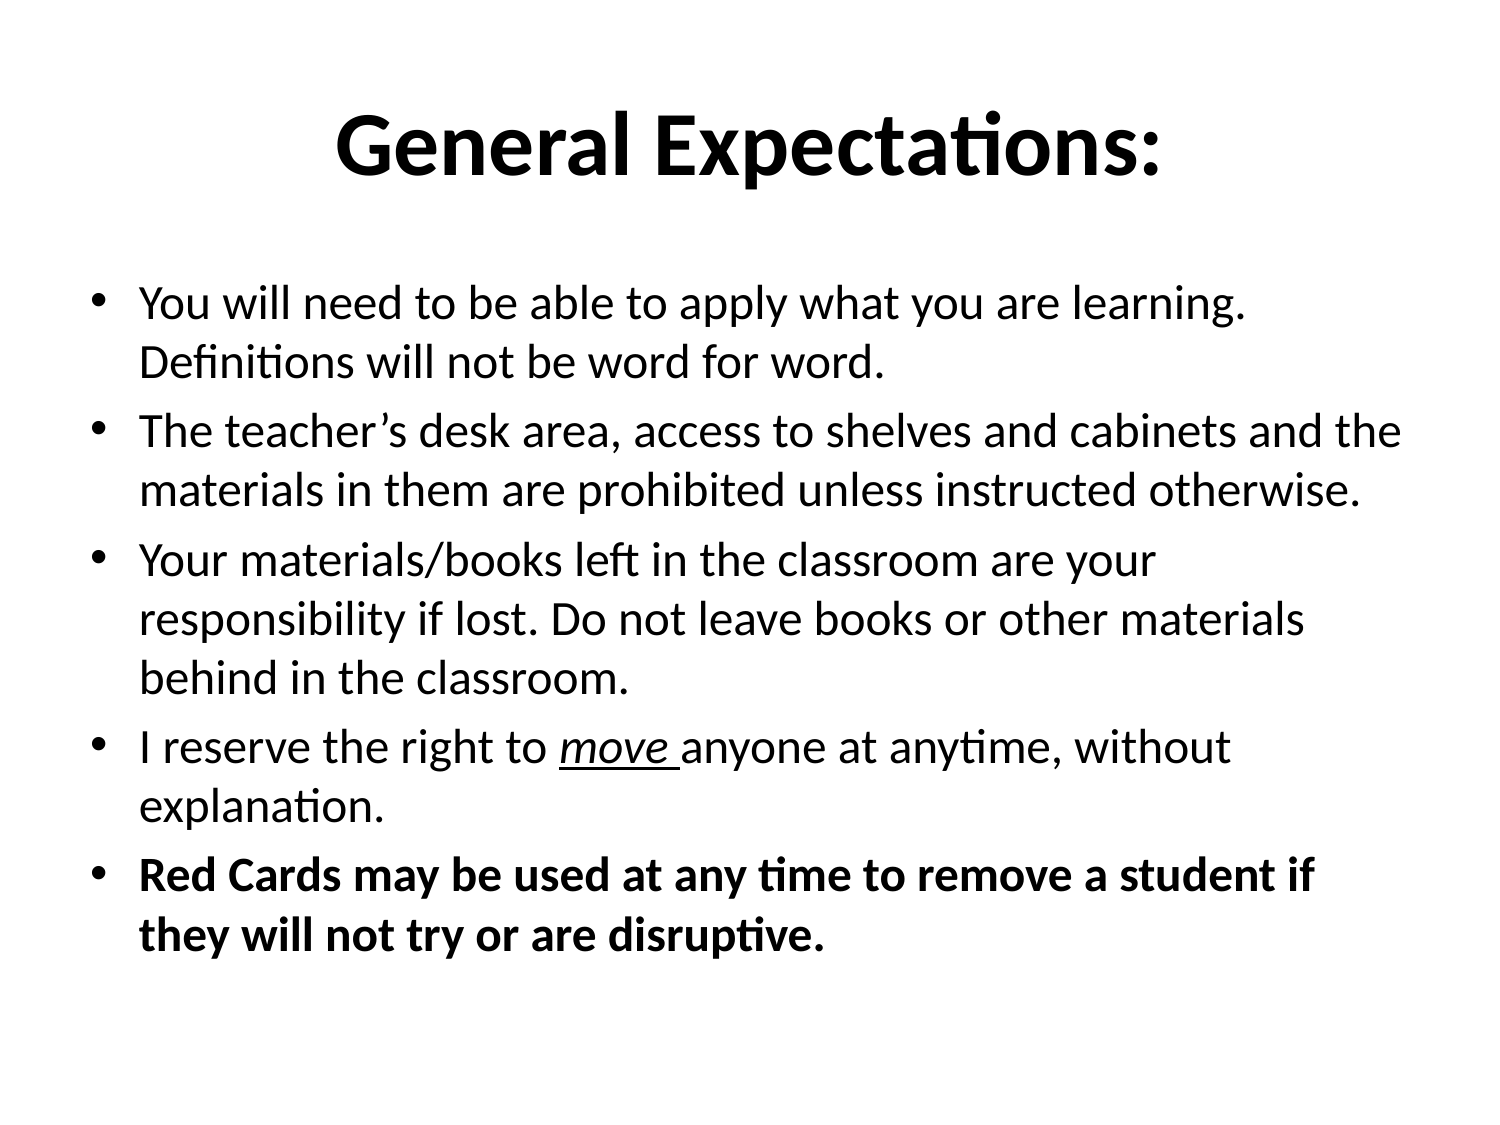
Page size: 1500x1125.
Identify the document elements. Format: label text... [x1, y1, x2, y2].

title General Expectations: [75, 45, 1425, 233]
list You will need to be able to apply what you are learning. Definitions will not be word for word. The teacher’s desk area, access to shelves and cabinets and the materials in them are prohibited unless instructed otherwise. Your materials/books left in the classroom are your responsibility if lost. Do not leave books or other materials behind in the classroom. I reserve the right to move anyone at anytime, without explanation. Red Cards may be used at any time to remove a student if they will not try or are disruptive. [75, 262, 1425, 1005]
